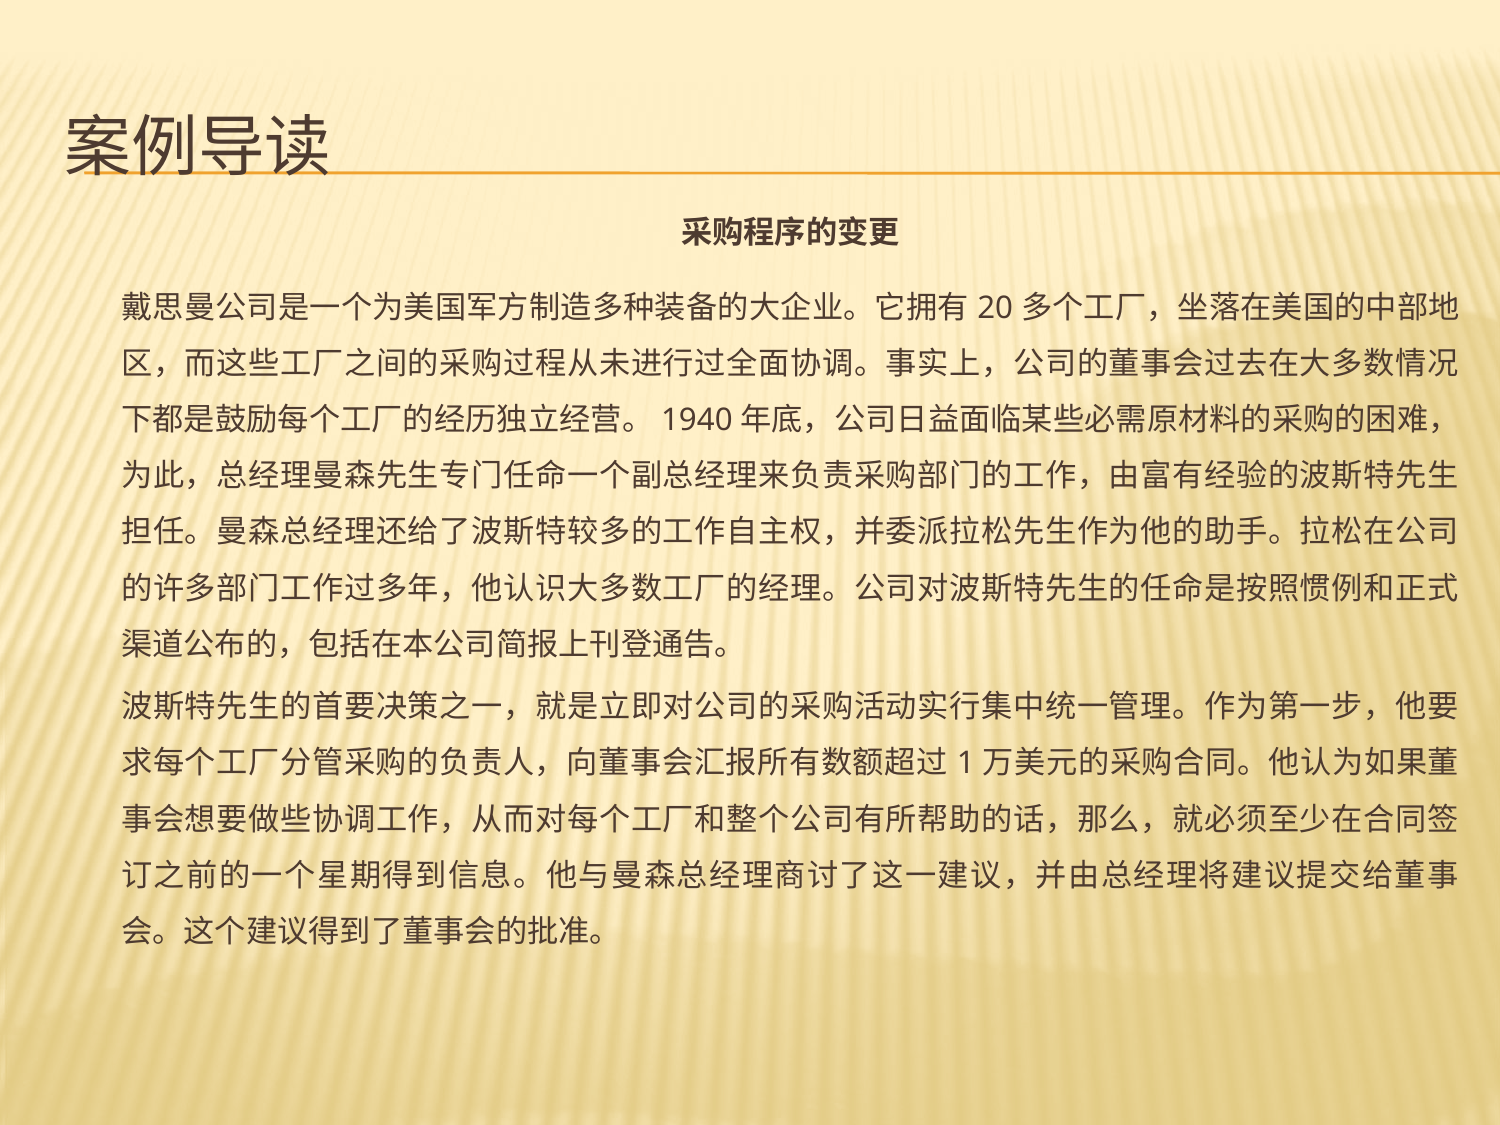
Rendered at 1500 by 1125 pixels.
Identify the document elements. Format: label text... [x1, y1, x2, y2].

title 案例导读 [50, 75, 1475, 196]
list 采购程序的变更 戴思曼公司是一个为美国军方制造多种装备的大企业。它拥有20多个工厂，坐落在美国的中部地区，而这些工厂之间的采购过程从未进行过全面协调。事实上，公司的董事会过去在大多数情况下都是鼓励每个工厂的经历独立经营。1940年底，公司日益面临某些必需原材料的采购的困难，为此，总经理曼森先生专门任命一个副总经理来负责采购部门的工作，由富有经验的波斯特先生担任。曼森总经理还给了波斯特较多的工作自主权，并委派拉松先生作为他的助手。拉松在公司的许多部门工作过多年，他认识大多数工厂的经理。公司对波斯特先生的任命是按照惯例和正式渠道公布的，包括在本公司简报上刊登通告。 波斯特先生的首要决策之一，就是立即对公司的采购活动实行集中统一管理。作为第一步，他要求每个工厂分管采购的负责人，向董事会汇报所有数额超过1万美元的采购合同。他认为如果董事会想要做些协调工作，从而对每个工厂和整个公司有所帮助的话，那么，就必须至少在合同签订之前的一个星期得到信息。他与曼森总经理商讨了这一建议，并由总经理将建议提交给董事会。这个建议得到了董事会的批准。 [49, 196, 1476, 1125]
